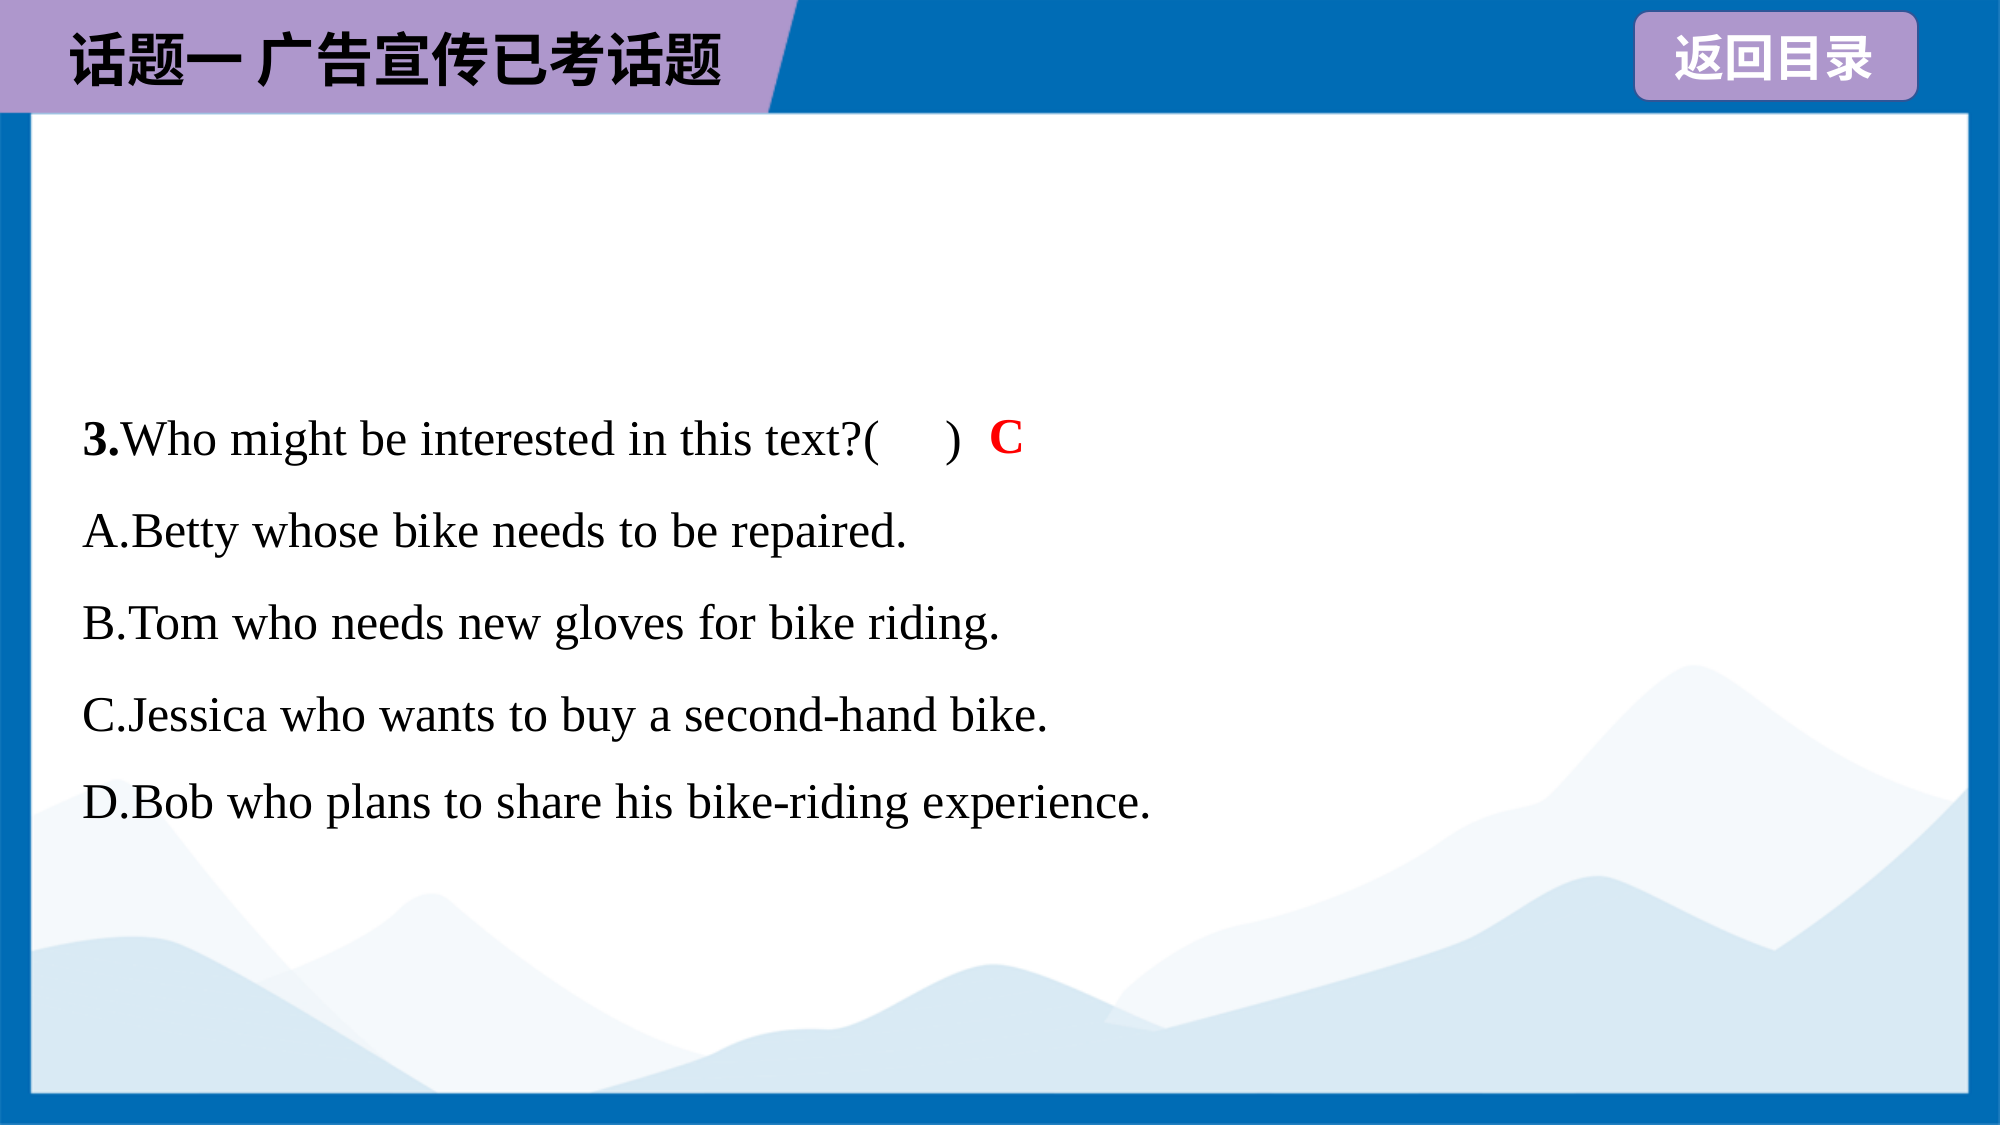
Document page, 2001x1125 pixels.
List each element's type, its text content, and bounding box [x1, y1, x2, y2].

text_box C [970, 375, 1043, 455]
picture [0, 0, 2000, 1125]
text_box A.Betty whose bike needs to be repaired. B.Tom who needs new gloves for bike riding. C.Jessica who wants to buy a second-hand bike. D.Bob who plans to share his bike-riding experience. [82, 466, 1917, 819]
text_box 3.Who might be interested in this text?( ) [82, 377, 1917, 456]
